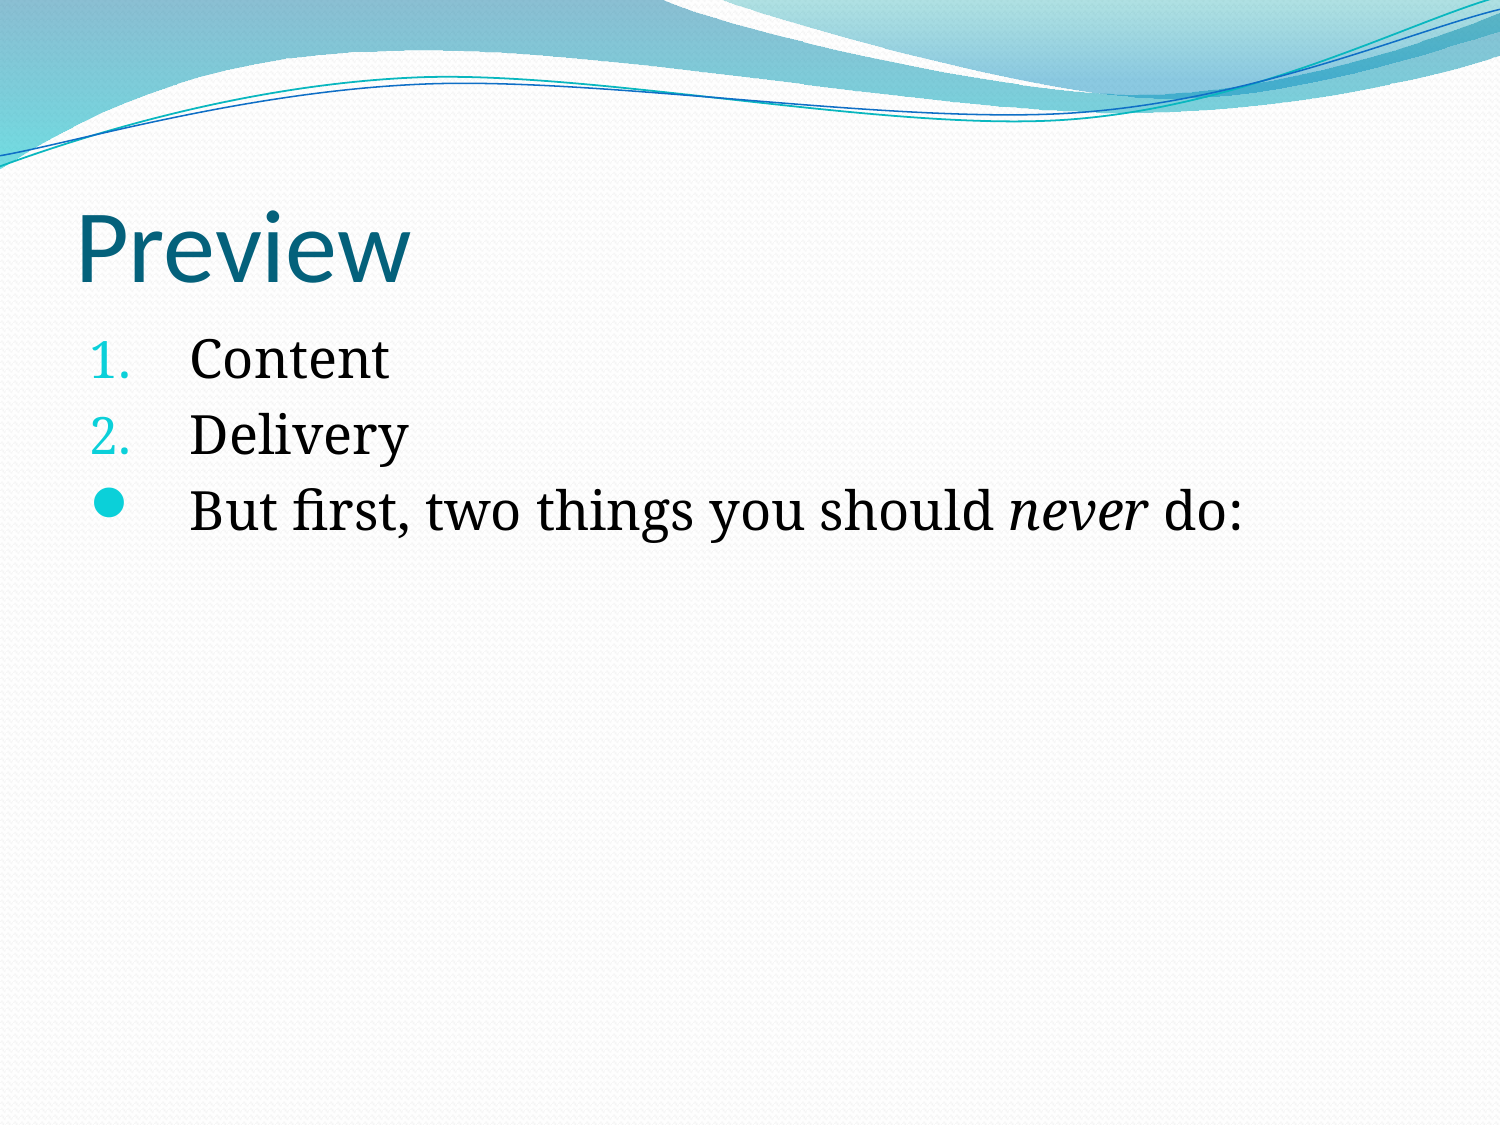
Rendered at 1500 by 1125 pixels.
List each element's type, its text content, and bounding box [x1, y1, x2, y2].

list Content Delivery But first, two things you should never do: [75, 317, 1425, 1038]
title Preview [75, 115, 1425, 303]
